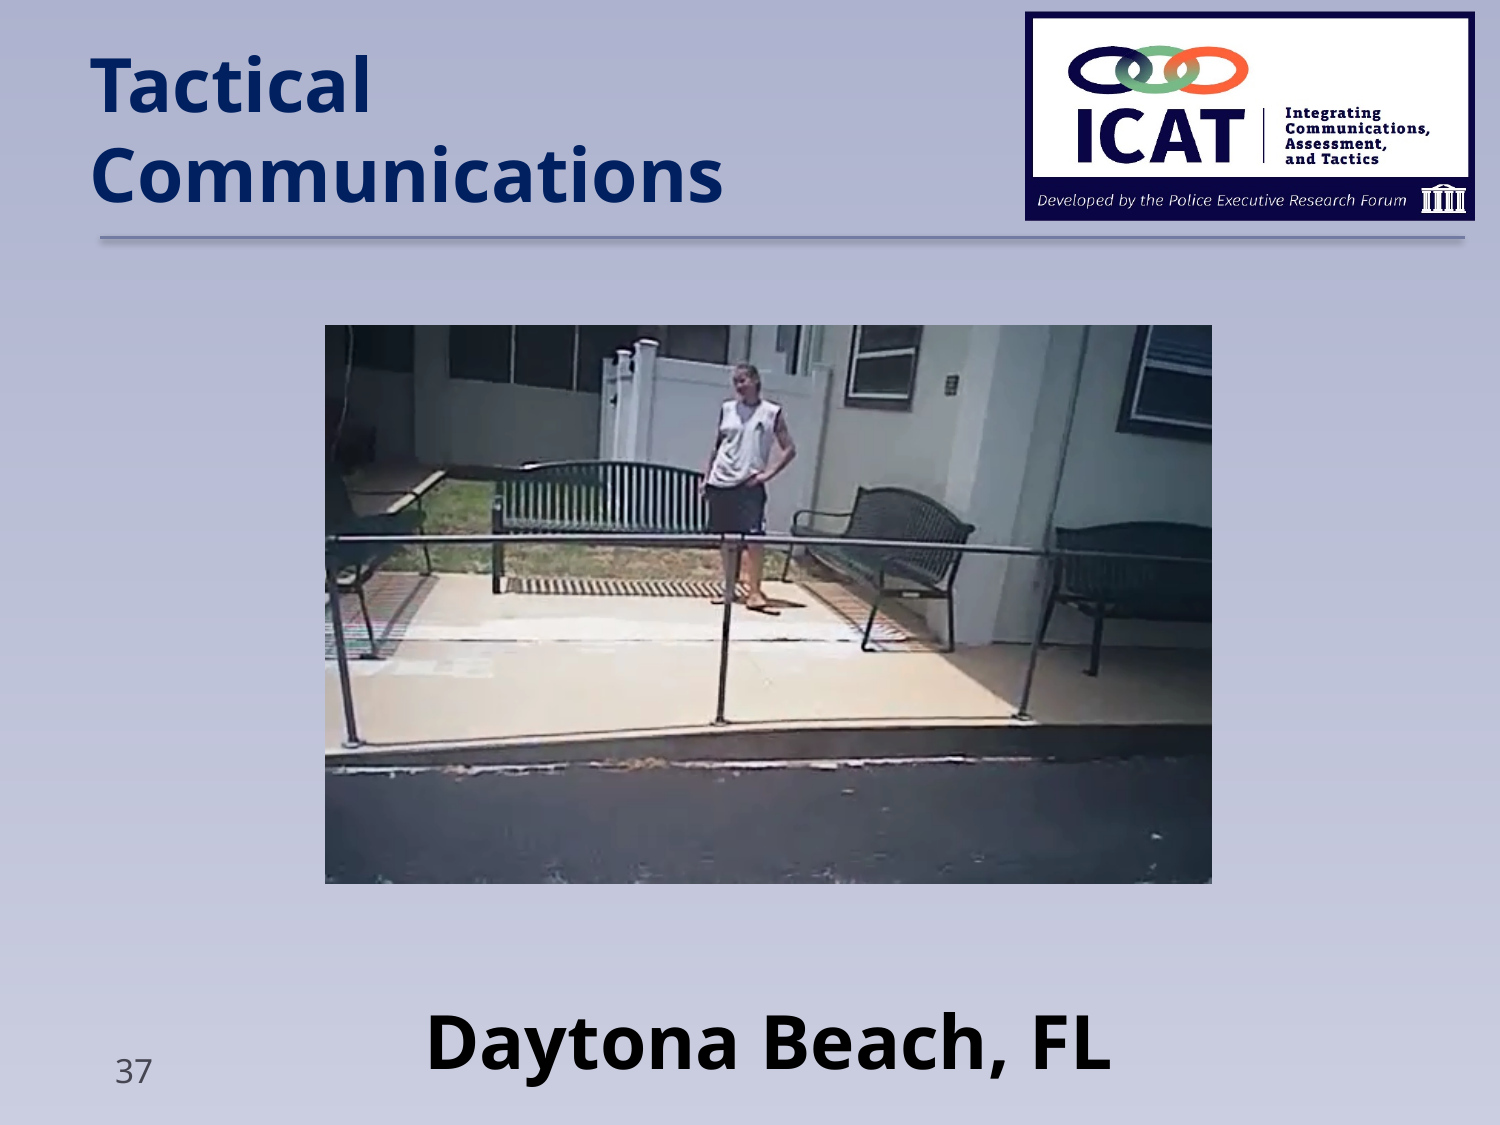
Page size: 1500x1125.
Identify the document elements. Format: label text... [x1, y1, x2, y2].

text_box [324, 324, 1213, 885]
slide_number 37 [100, 1042, 426, 1103]
title Tactical Communications [75, 24, 1018, 225]
picture [1024, 11, 1476, 221]
text_box Daytona Beach, FL [324, 987, 1213, 1093]
